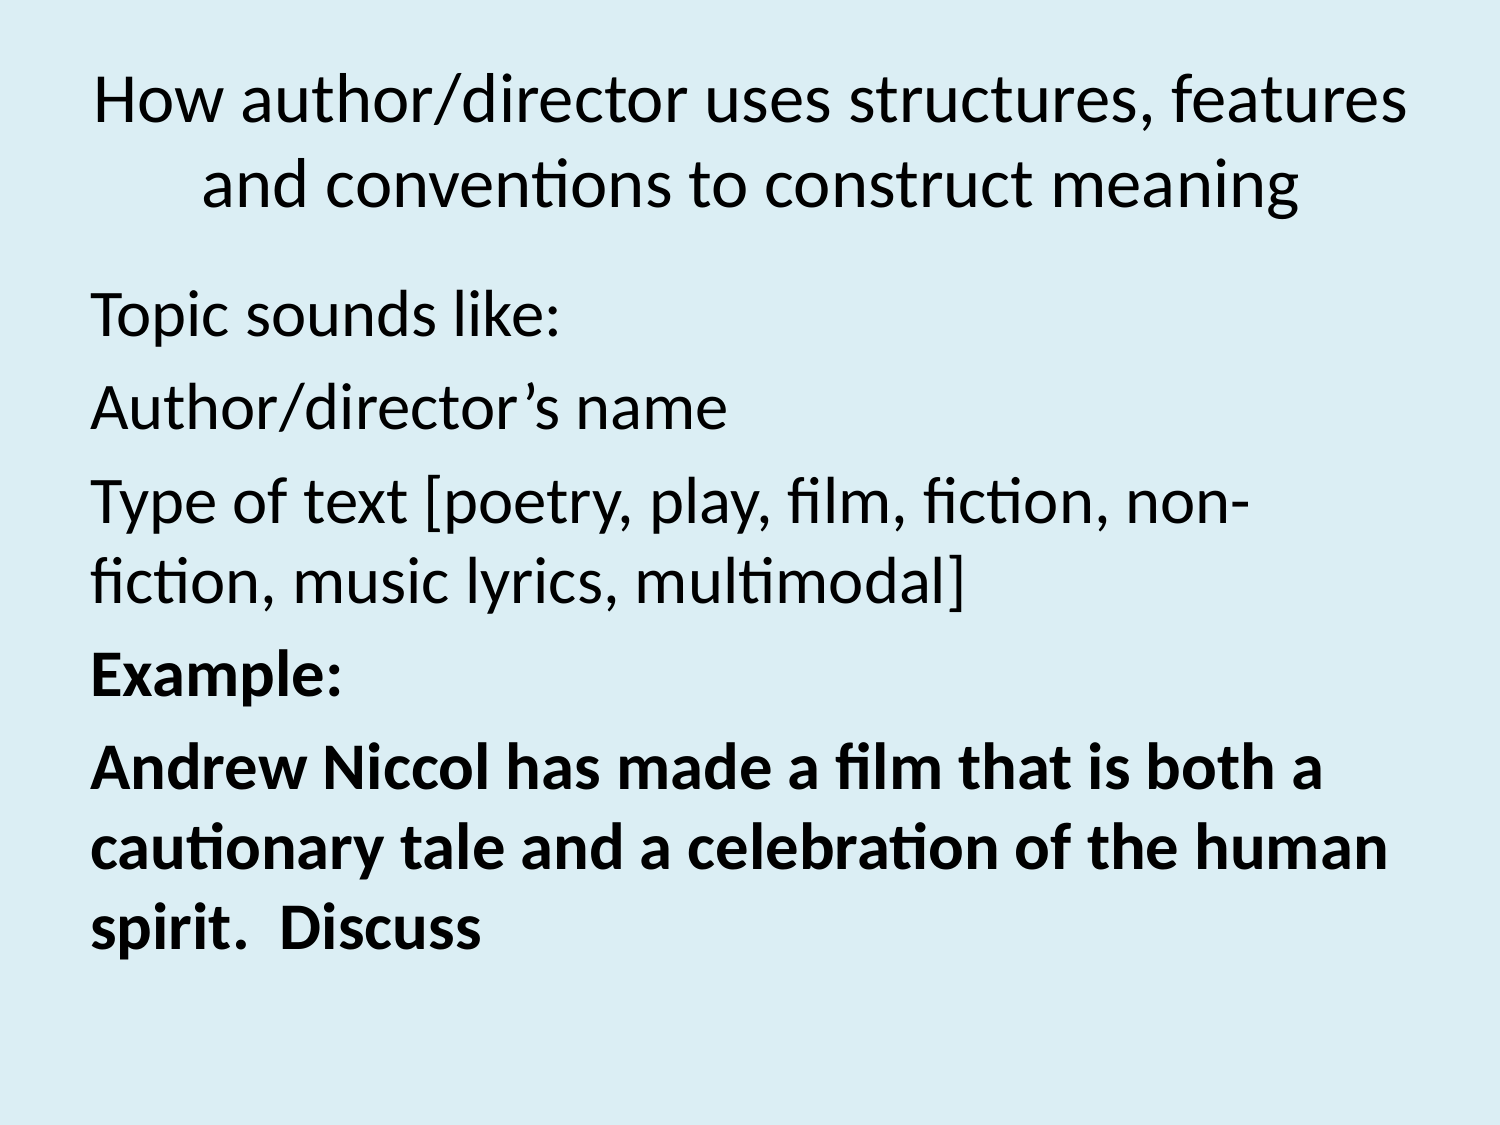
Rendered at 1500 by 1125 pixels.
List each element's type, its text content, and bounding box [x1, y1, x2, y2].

title How author/director uses structures, features and conventions to construct meaning [76, 42, 1427, 231]
list Topic sounds like: Author/director’s name Type of text [poetry, play, film, fiction, non-fiction, music lyrics, multimodal] Example: Andrew Niccol has made a film that is both a cautionary tale and a celebration of the human spirit. Discuss [75, 262, 1425, 1005]
